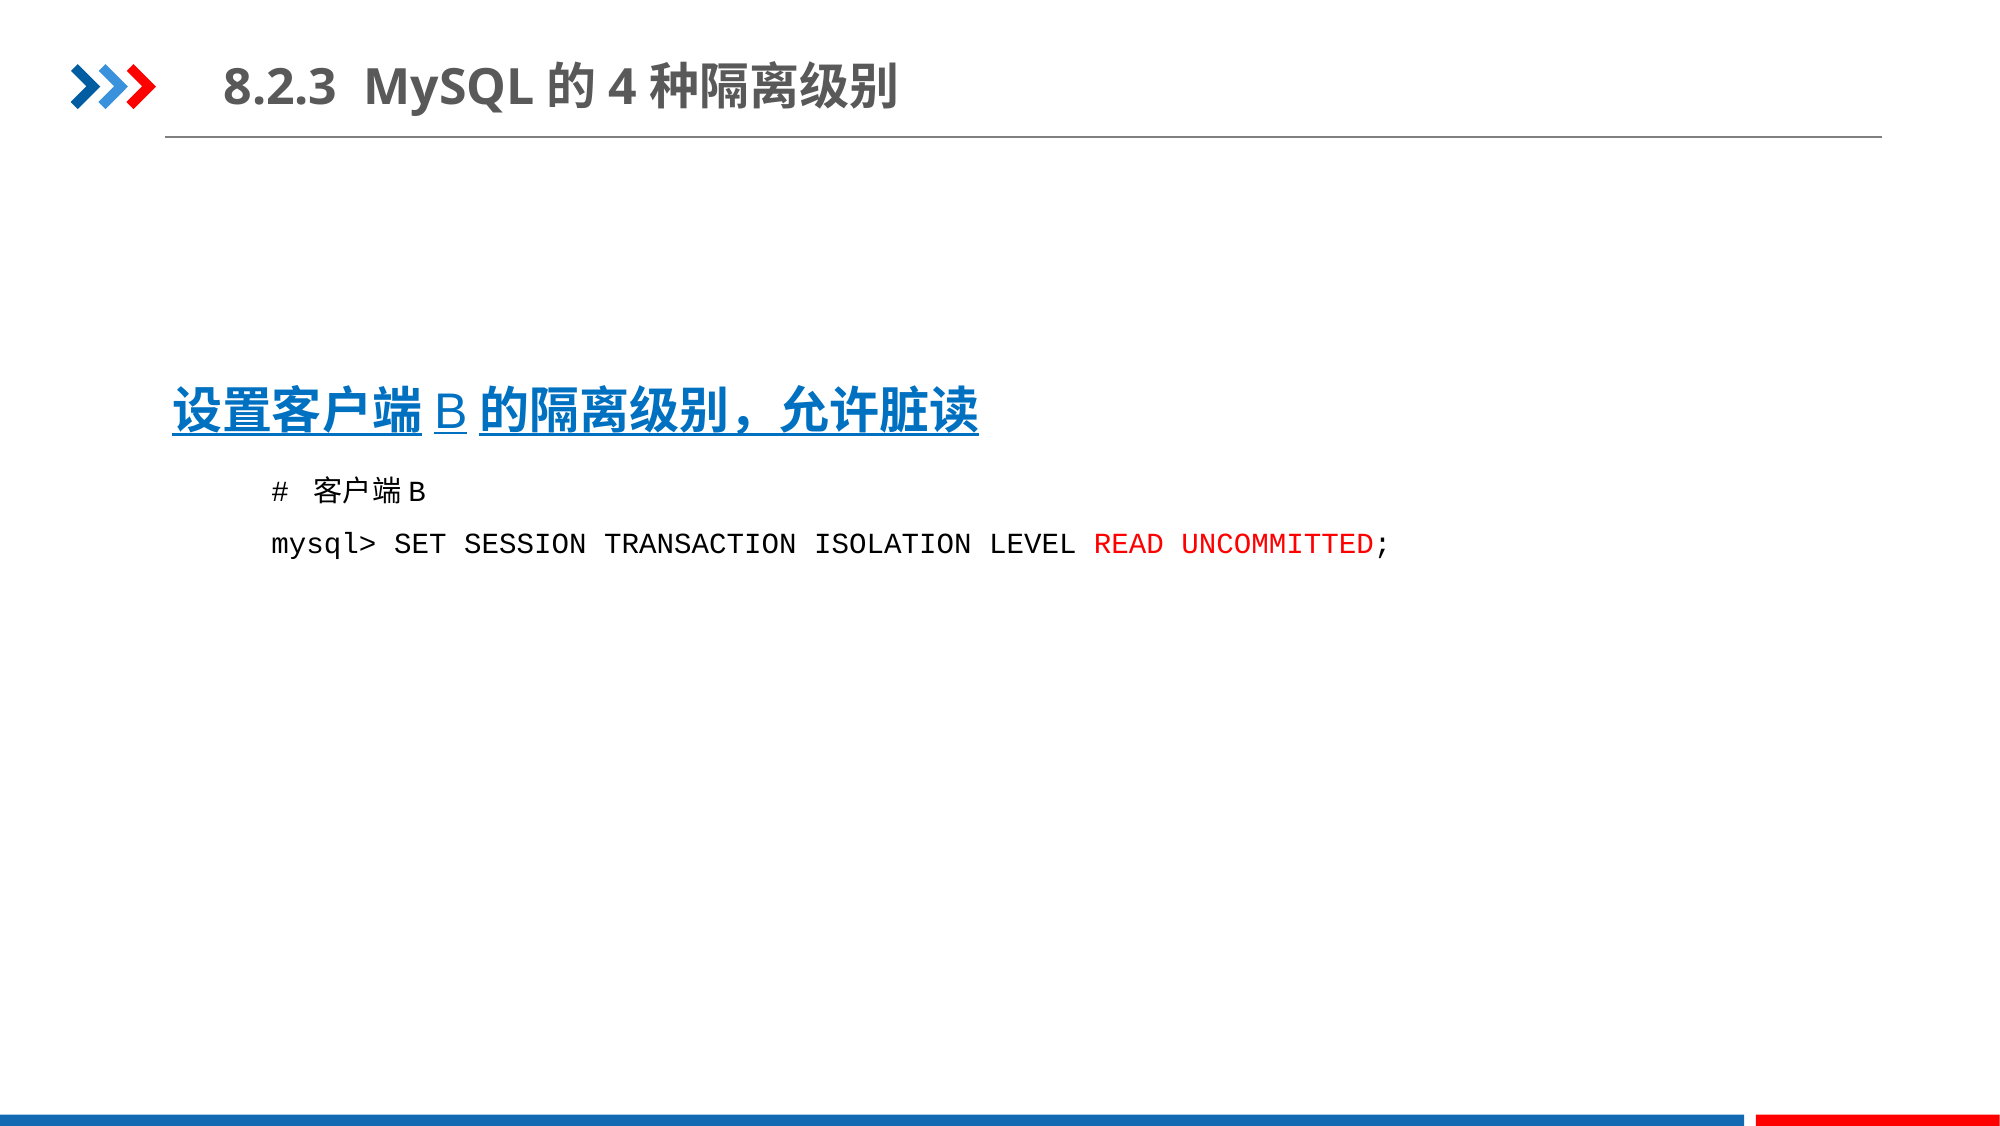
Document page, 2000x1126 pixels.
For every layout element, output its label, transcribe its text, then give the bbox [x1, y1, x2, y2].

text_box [219, 371, 1445, 569]
text_box 8.2.3 MySQL的4种隔离级别 [187, 42, 936, 126]
